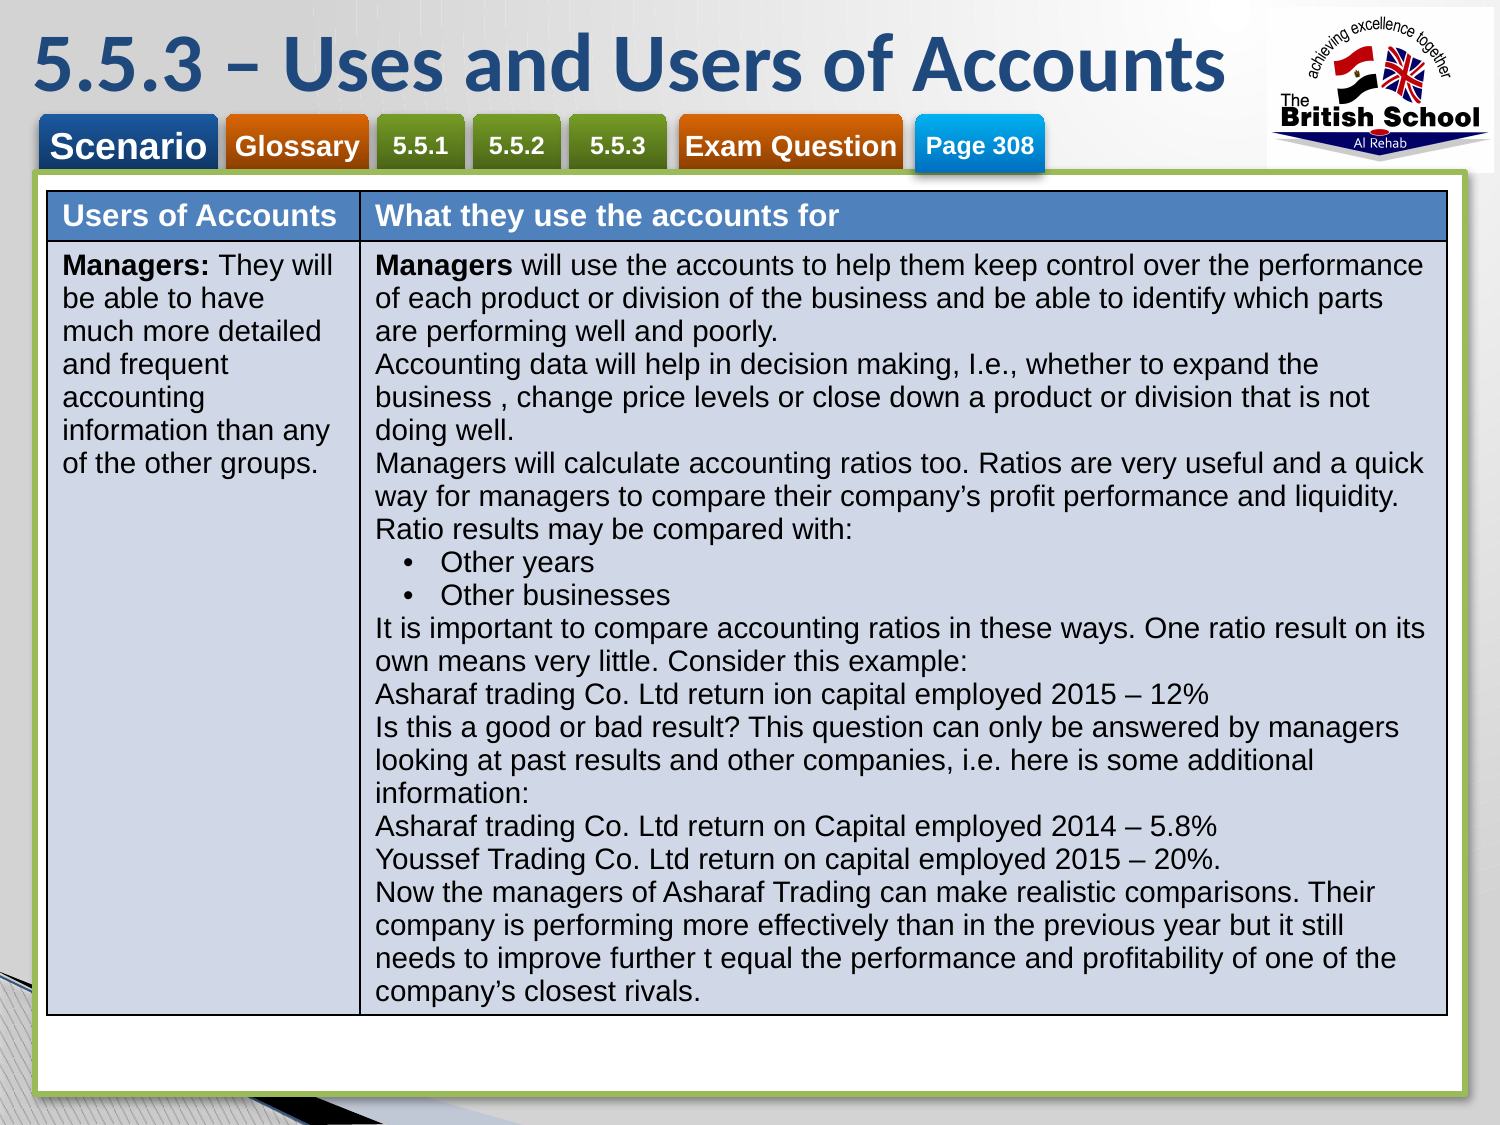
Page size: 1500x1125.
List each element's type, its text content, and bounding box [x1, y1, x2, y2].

table_cell Managers will use the accounts to help them keep control over the performance of each product or division of the business and be able to identify which parts are performing well and poorly. Accounting data will help in decision making, I.e., whether to expand the business , change price levels or close down a product or division that is not doing well. Managers will calculate accounting ratios too. Ratios are very useful and a quick way for managers to compare their company’s profit performance and liquidity. Ratio results may be compared with: Other years Other businesses It is important to compare accounting ratios in these ways. One ratio result on its own means very little. Consider this example: Asharaf trading Co. Ltd return ion capital employed 2015 – 12% Is this a good or bad result? This question can only be answered by managers looking at past results and other companies, i.e. here is some additional information: Asharaf trading Co. Ltd return on Capital employed 2014 – 5.8% Youssef Trading Co. Ltd return on capital employed 2015 – 20%. Now the managers of Asharaf Trading can make realistic comparisons. Their company is performing more effectively than in the previous year but it still needs to improve further t equal the performance and profitability of one of the company’s closest rivals. [361, 242, 1446, 1014]
title 5.5.3 – Uses and Users of Accounts [17, 7, 1270, 110]
table_header What they use the accounts for [361, 192, 1446, 240]
table_header Users of Accounts [48, 192, 359, 240]
table_cell Managers: They will be able to have much more detailed and frequent accounting information than any of the other groups. [48, 242, 359, 1014]
text_box Page 308 [915, 114, 1046, 173]
picture [1267, 7, 1495, 173]
picture [281, 1114, 303, 1125]
